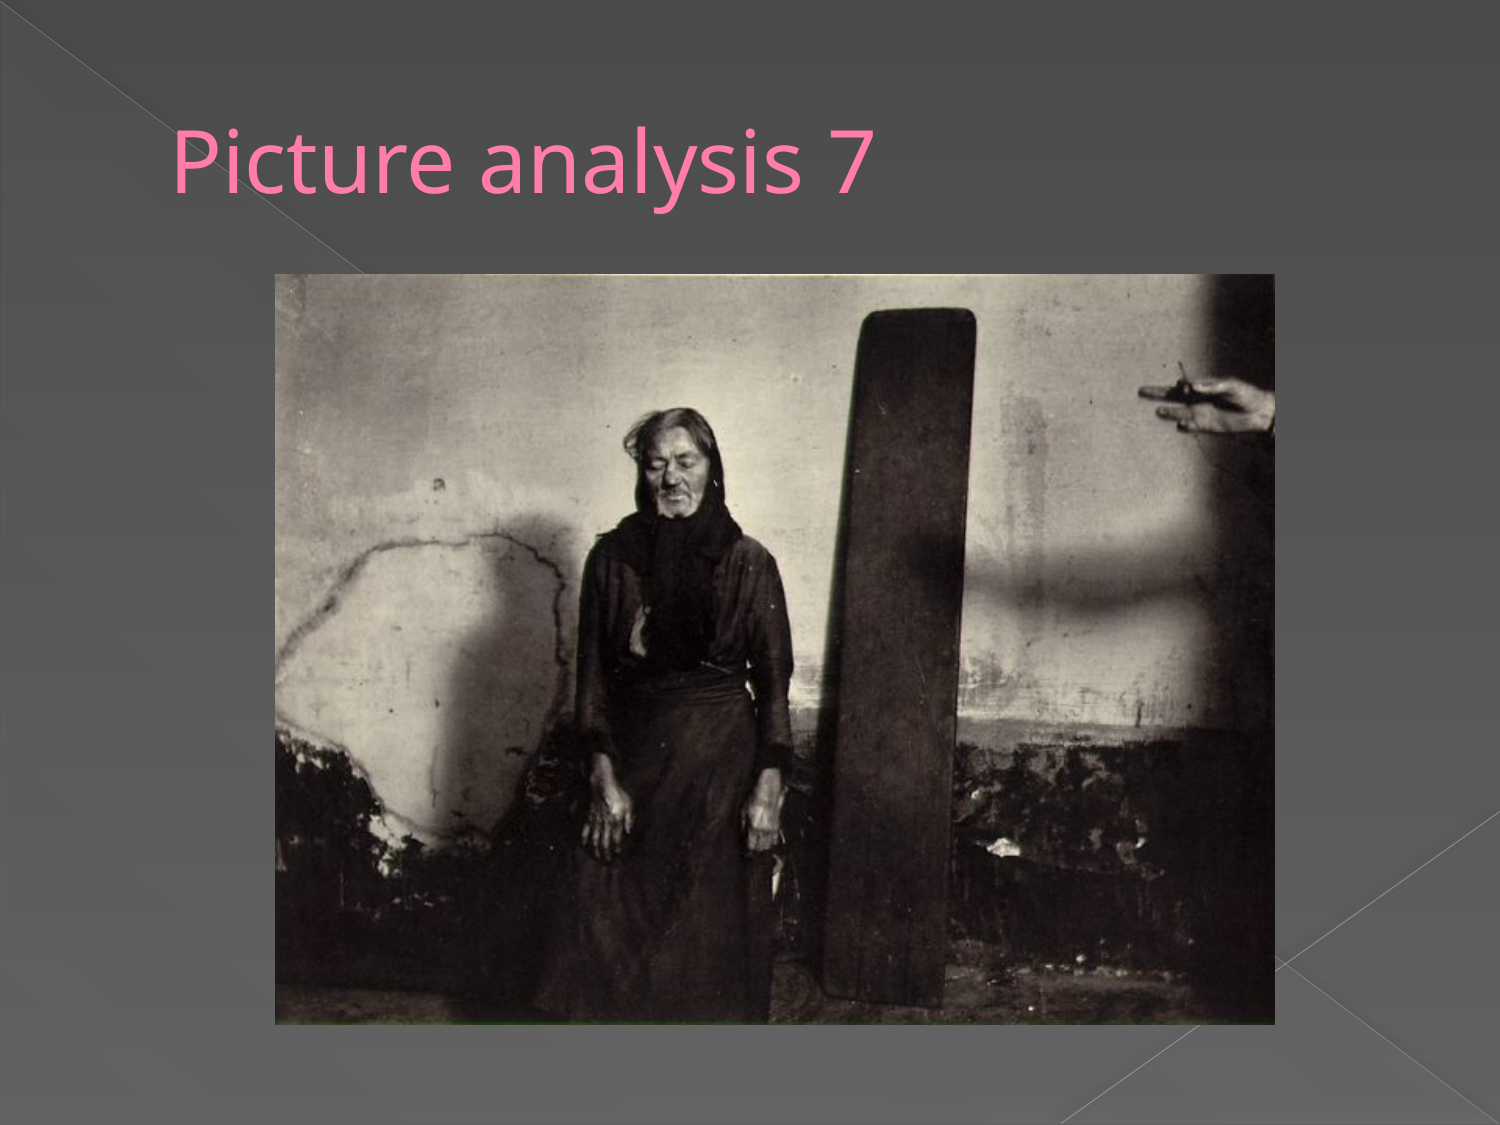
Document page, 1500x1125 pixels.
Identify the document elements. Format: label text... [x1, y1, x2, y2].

picture [274, 274, 1276, 1026]
title Picture analysis 7 [75, 43, 1425, 274]
